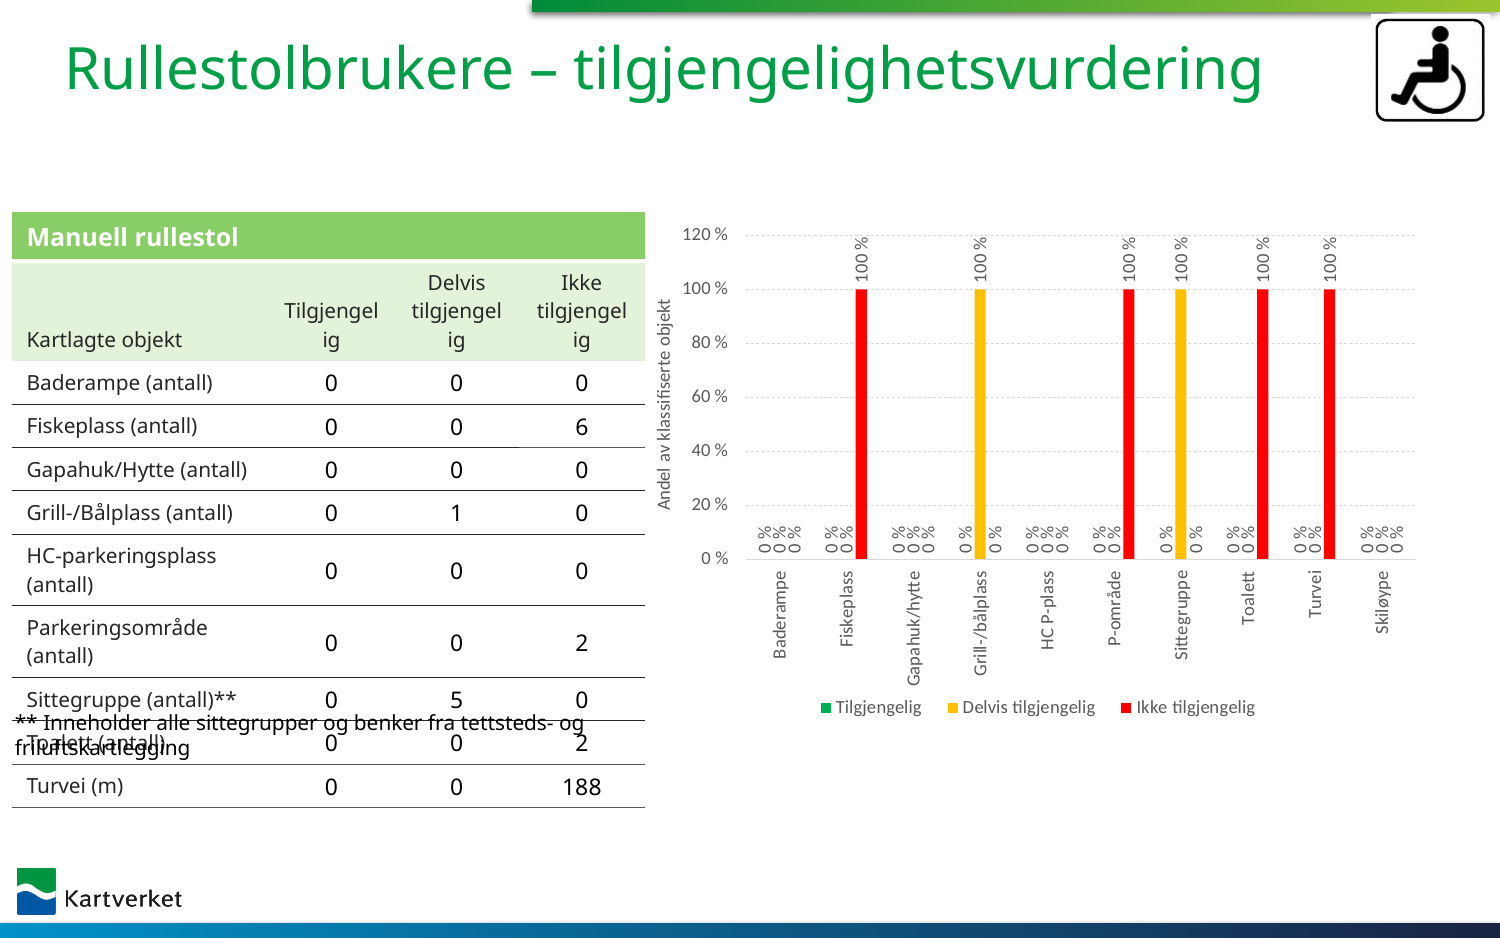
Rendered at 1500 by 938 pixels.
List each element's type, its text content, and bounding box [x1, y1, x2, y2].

picture [643, 218, 1426, 728]
table_cell 0 [269, 606, 394, 677]
table_cell 0 [269, 448, 394, 490]
table_cell Parkeringsområde (antall) [12, 606, 269, 677]
table_cell 0 [519, 361, 638, 404]
table_cell Gapahuk/Hytte (antall) [12, 448, 269, 490]
table_cell 0 [269, 535, 394, 605]
table_cell 2 [519, 606, 638, 677]
table_cell 0 [269, 678, 394, 702]
table_cell Ikke tilgjengelig [519, 263, 638, 361]
table_cell 5 [394, 678, 519, 702]
table_cell 0 [519, 491, 638, 534]
table_cell 6 [519, 405, 638, 447]
table_cell Grill-/Bålplass (antall) [12, 491, 269, 534]
table_cell Kartlagte objekt [12, 263, 269, 361]
table_cell Turvei (m) [12, 768, 269, 807]
table_cell HC-parkeringsplass (antall) [12, 535, 269, 605]
text_box Rullestolbrukere – tilgjengelighetsvurdering [49, 12, 1372, 109]
table_cell 0 [394, 535, 519, 605]
table_cell 0 [269, 405, 394, 447]
table_cell Delvis tilgjengelig [394, 263, 519, 361]
table_cell Fiskeplass (antall) [12, 405, 269, 447]
table_cell 0 [519, 535, 638, 605]
table_cell 0 [394, 361, 519, 404]
table_cell 0 [269, 768, 394, 807]
table_cell 0 [394, 768, 519, 807]
table_cell Tilgjengelig [269, 263, 394, 361]
table_cell 0 [269, 361, 394, 404]
table_cell 0 [394, 606, 519, 677]
table_cell Baderampe (antall) [12, 361, 269, 404]
table_cell 188 [519, 768, 645, 807]
table_header Manuell rullestol [12, 212, 645, 259]
table_cell 0 [269, 491, 394, 534]
table_cell 0 [394, 405, 519, 447]
table_cell Sittegruppe (antall)** [12, 678, 269, 702]
table_cell 0 [394, 448, 519, 490]
table_cell 0 [519, 678, 638, 702]
table_cell 0 [519, 448, 638, 490]
picture [1371, 13, 1491, 127]
table_cell 1 [394, 491, 519, 534]
text_box ** Inneholder alle sittegrupper og benker fra tettsteds- og friluftskartlegging [0, 702, 745, 768]
